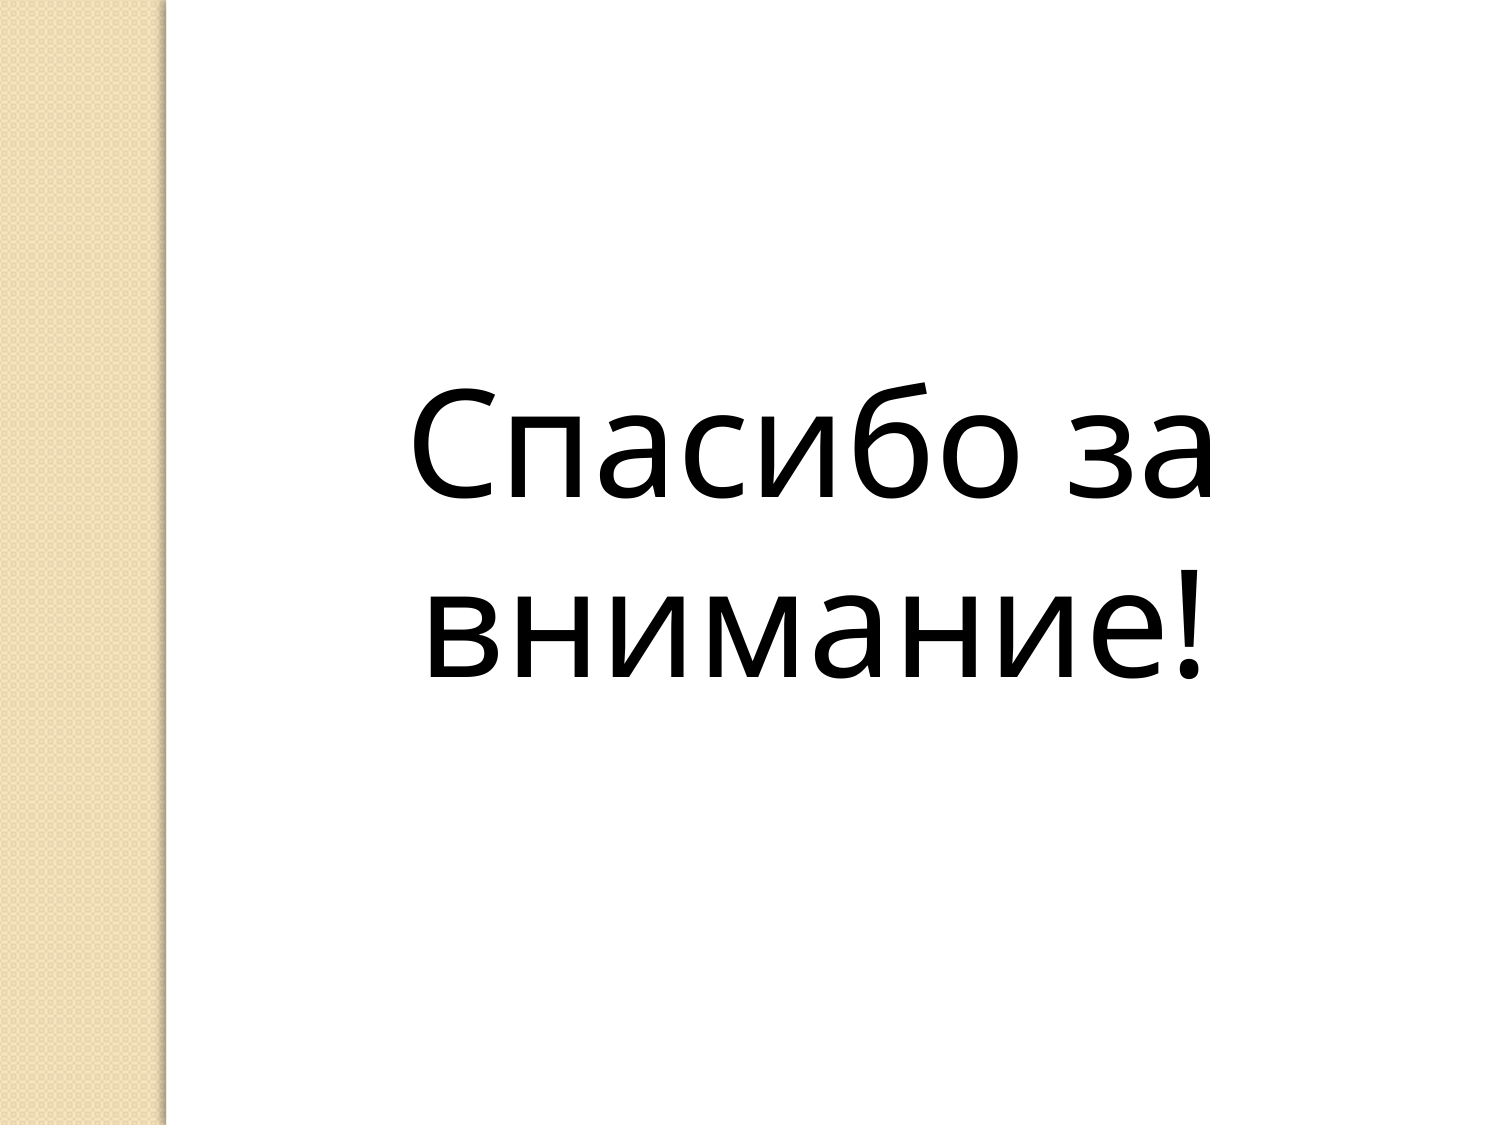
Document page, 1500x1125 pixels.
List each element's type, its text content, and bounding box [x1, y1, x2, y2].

text_box Спасибо за внимание! [363, 339, 1266, 715]
